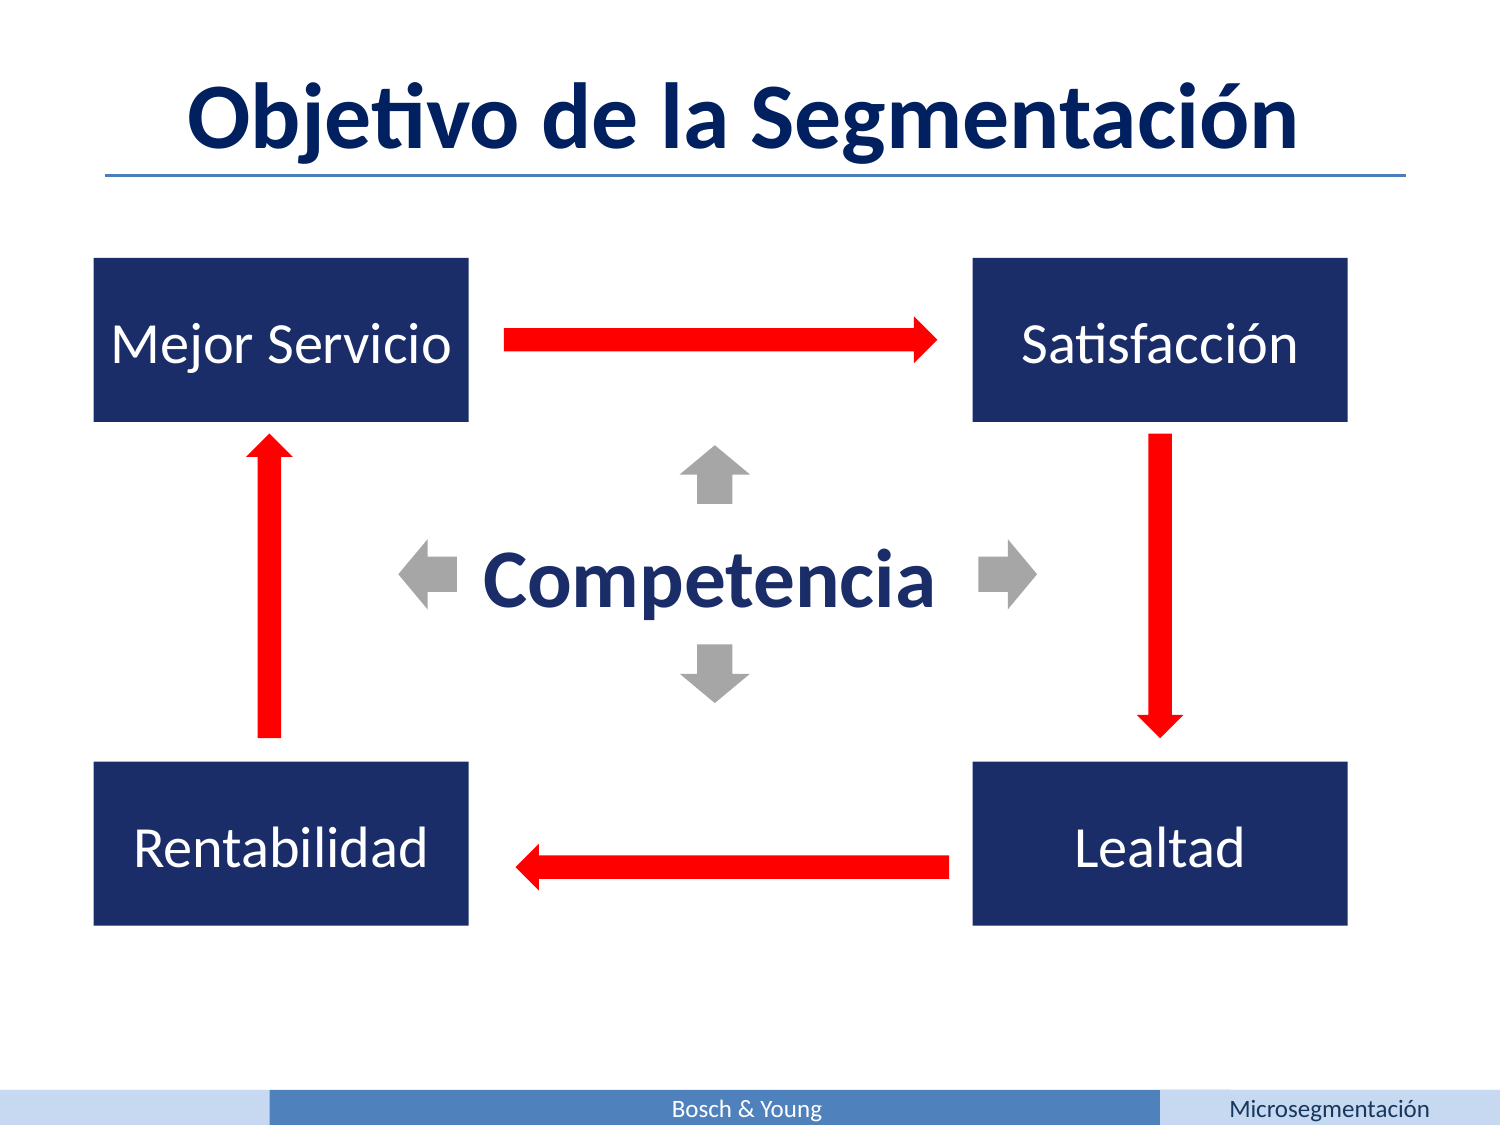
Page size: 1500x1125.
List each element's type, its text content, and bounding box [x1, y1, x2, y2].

text_box Microsegmentación [1158, 1088, 1500, 1125]
text_box Lealtad [970, 760, 1350, 928]
text_box [501, 314, 940, 366]
text_box [513, 841, 952, 893]
text_box [1134, 431, 1186, 741]
text_box [0, 1088, 272, 1125]
text_box [244, 431, 295, 741]
text_box Bosch & Young [272, 1088, 1158, 1125]
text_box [398, 445, 1038, 704]
text_box Satisfacción [970, 256, 1350, 424]
text_box Mejor Servicio [92, 256, 471, 424]
text_box Objetivo de la Segmentación [58, 46, 1430, 175]
text_box Rentabilidad [92, 760, 471, 928]
